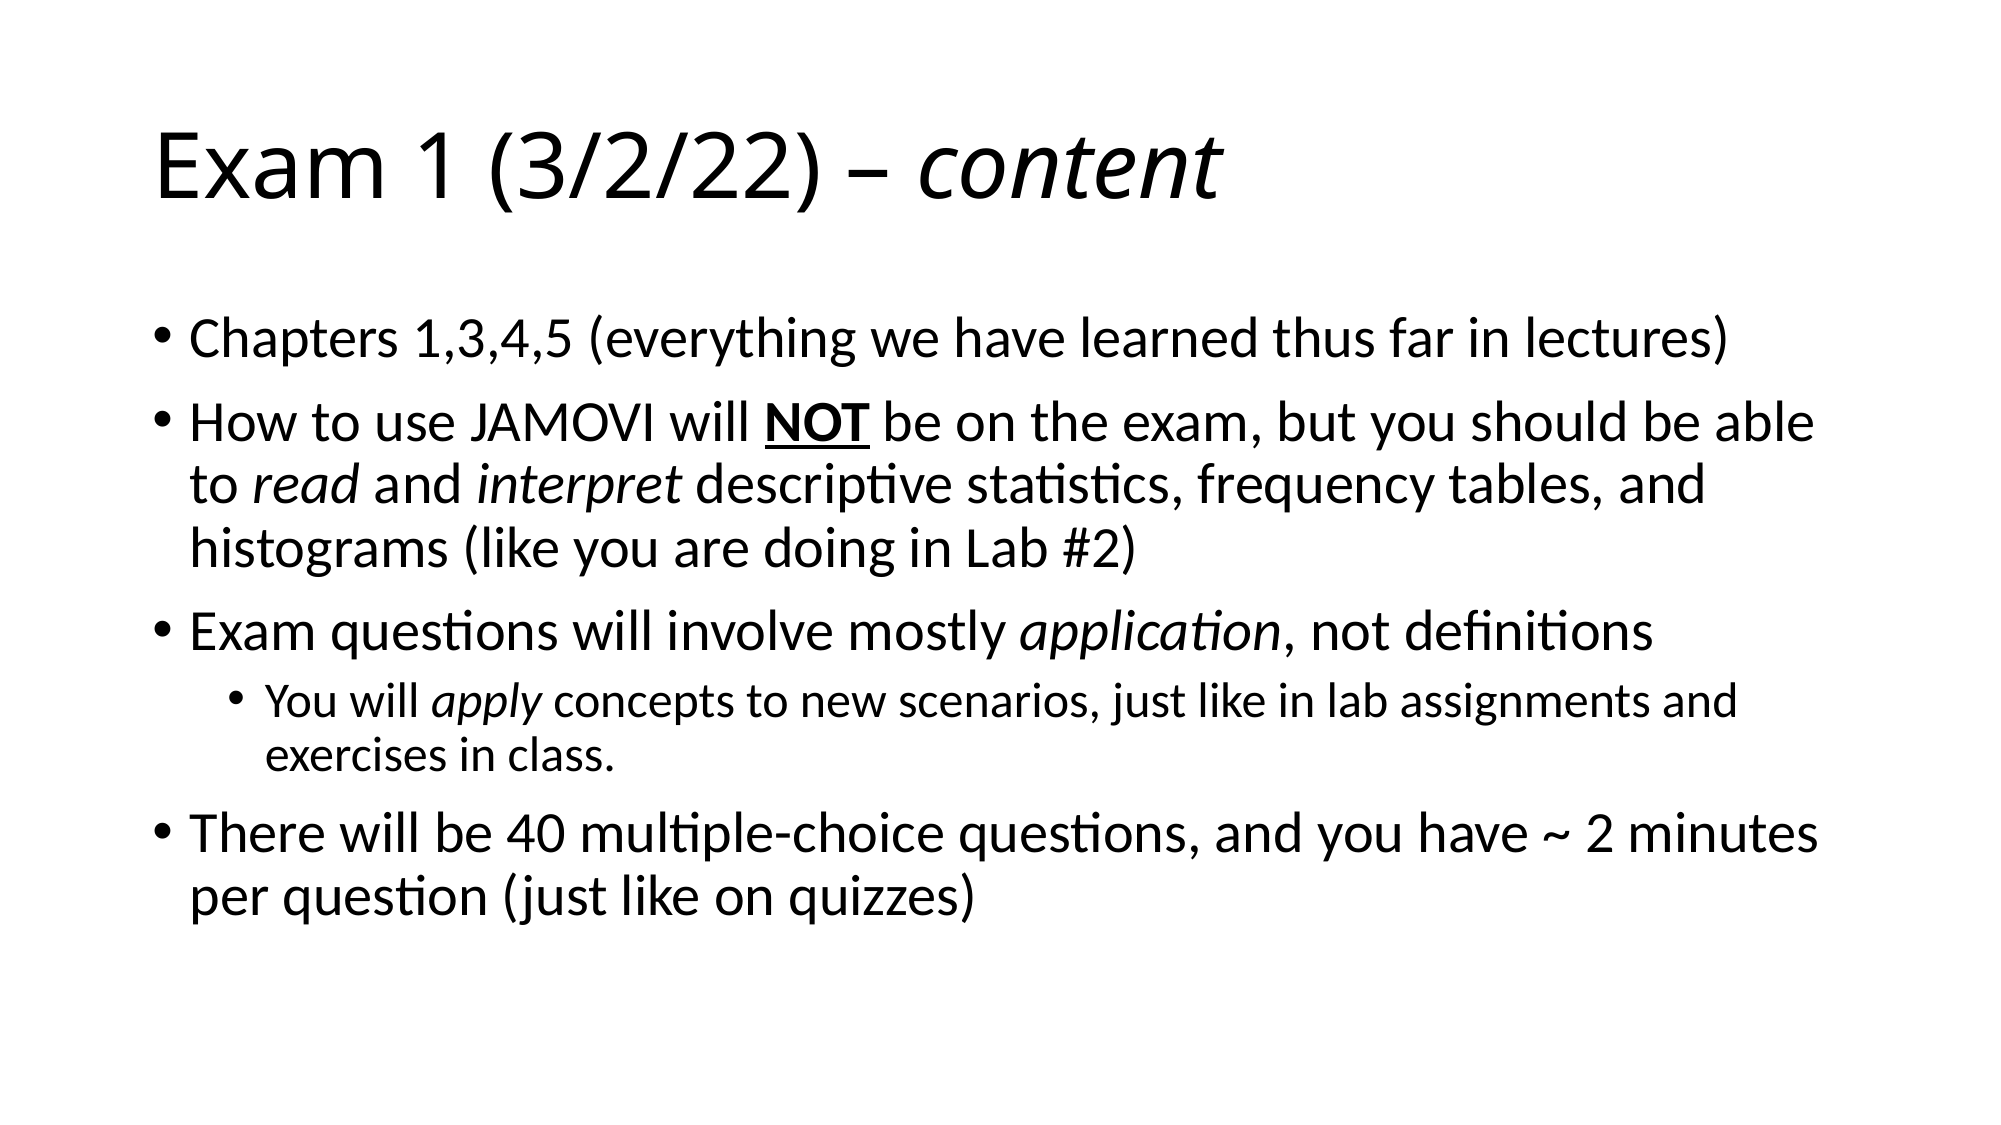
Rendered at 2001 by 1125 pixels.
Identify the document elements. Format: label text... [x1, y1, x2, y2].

list Chapters 1,3,4,5 (everything we have learned thus far in lectures) How to use JAMOVI will NOT be on the exam, but you should be able to read and interpret descriptive statistics, frequency tables, and histograms (like you are doing in Lab #2) Exam questions will involve mostly application, not definitions You will apply concepts to new scenarios, just like in lab assignments and exercises in class. There will be 40 multiple-choice questions, and you have ~ 2 minutes per question (just like on quizzes) [137, 299, 1863, 1014]
title Exam 1 (3/2/22) – content [137, 59, 1863, 278]
